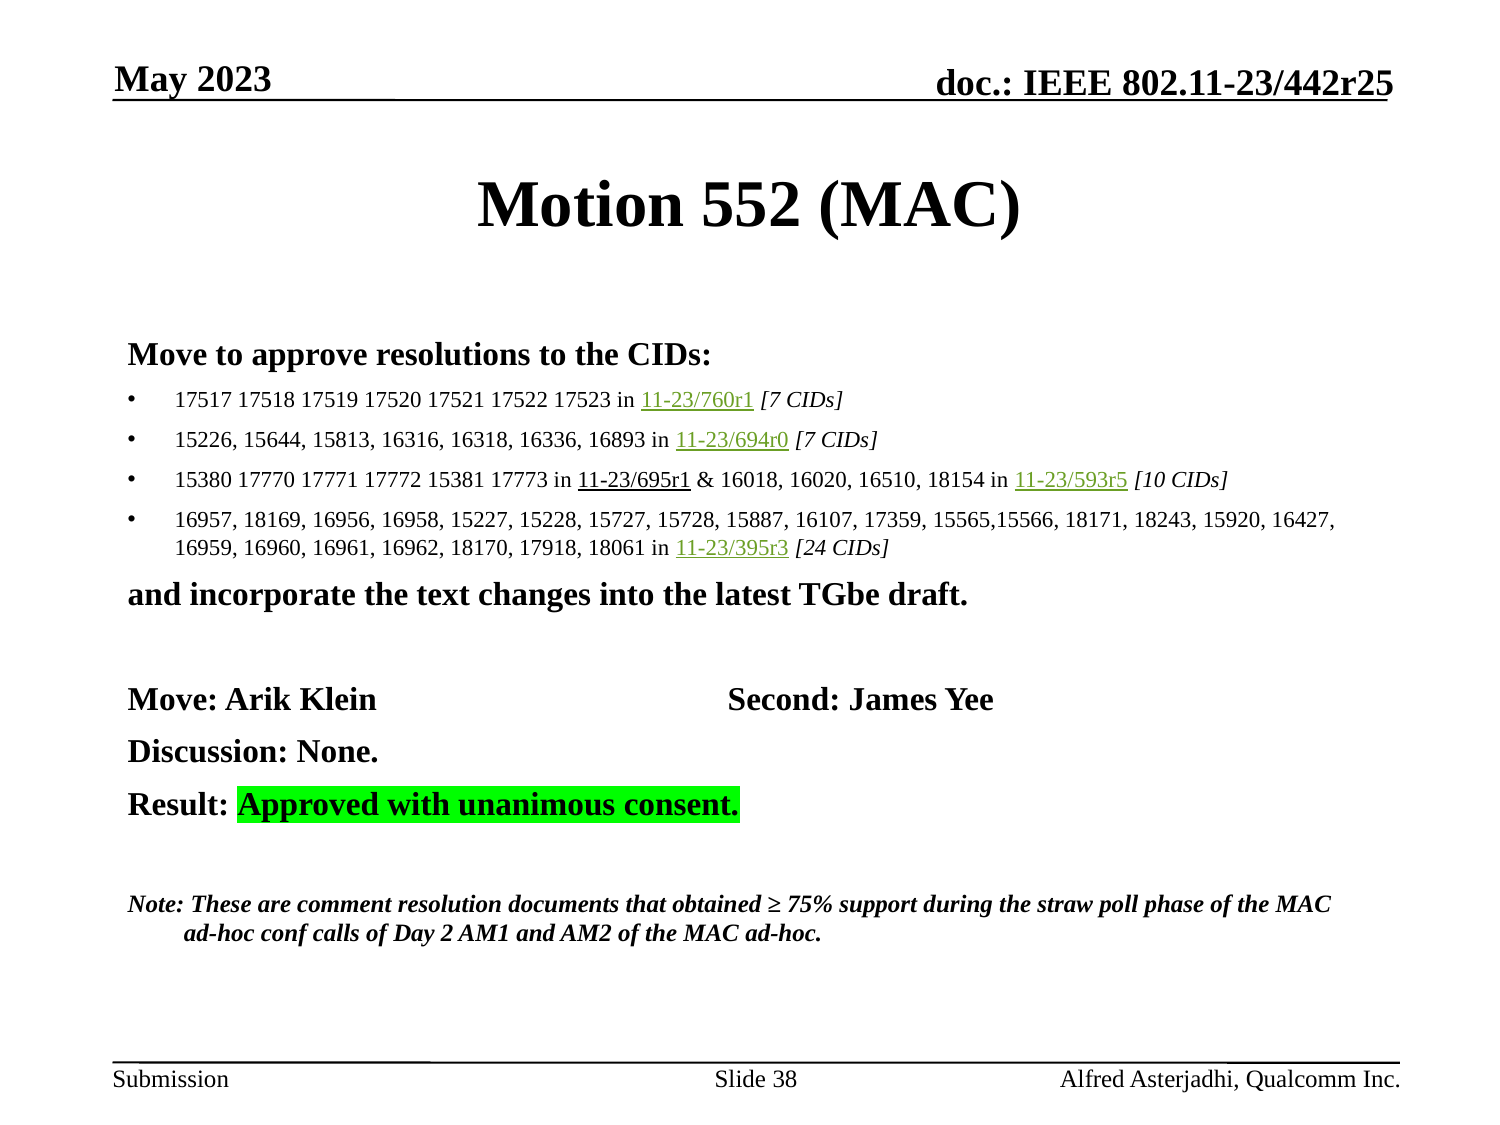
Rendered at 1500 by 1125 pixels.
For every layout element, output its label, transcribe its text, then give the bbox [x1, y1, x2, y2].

slide_number Slide 38 [712, 1061, 800, 1123]
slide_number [114, 54, 423, 100]
title Motion 552 (MAC) [112, 112, 1388, 288]
footer Alfred Asterjadhi, Qualcomm Inc. [878, 1061, 1402, 1093]
list Move to approve resolutions to the CIDs: 17517 17518 17519 17520 17521 17522 17523 in 11-23/760r1 [7 CIDs] 15226, 15644, 15813, 16316, 16318, 16336, 16893 in 11-23/694r0 [7 CIDs] 15380 17770 17771 17772 15381 17773 in 11-23/695r1 & 16018, 16020, 16510, 18154 in 11-23/593r5 [10 CIDs] 16957, 18169, 16956, 16958, 15227, 15228, 15727, 15728, 15887, 16107, 17359, 15565,15566, 18171, 18243, 15920, 16427, 16959, 16960, 16961, 16962, 18170, 17918, 18061 in 11-23/395r3 [24 CIDs] and incorporate the text changes into the latest TGbe draft. Move: Arik Klein Second: James Yee Discussion: None. Result: Approved with unanimous consent. Note: These are comment resolution documents that obtained ≥ 75% support during the straw poll phase of the MAC ad-hoc conf calls of Day 2 AM1 and AM2 of the MAC ad-hoc. [112, 324, 1388, 1063]
